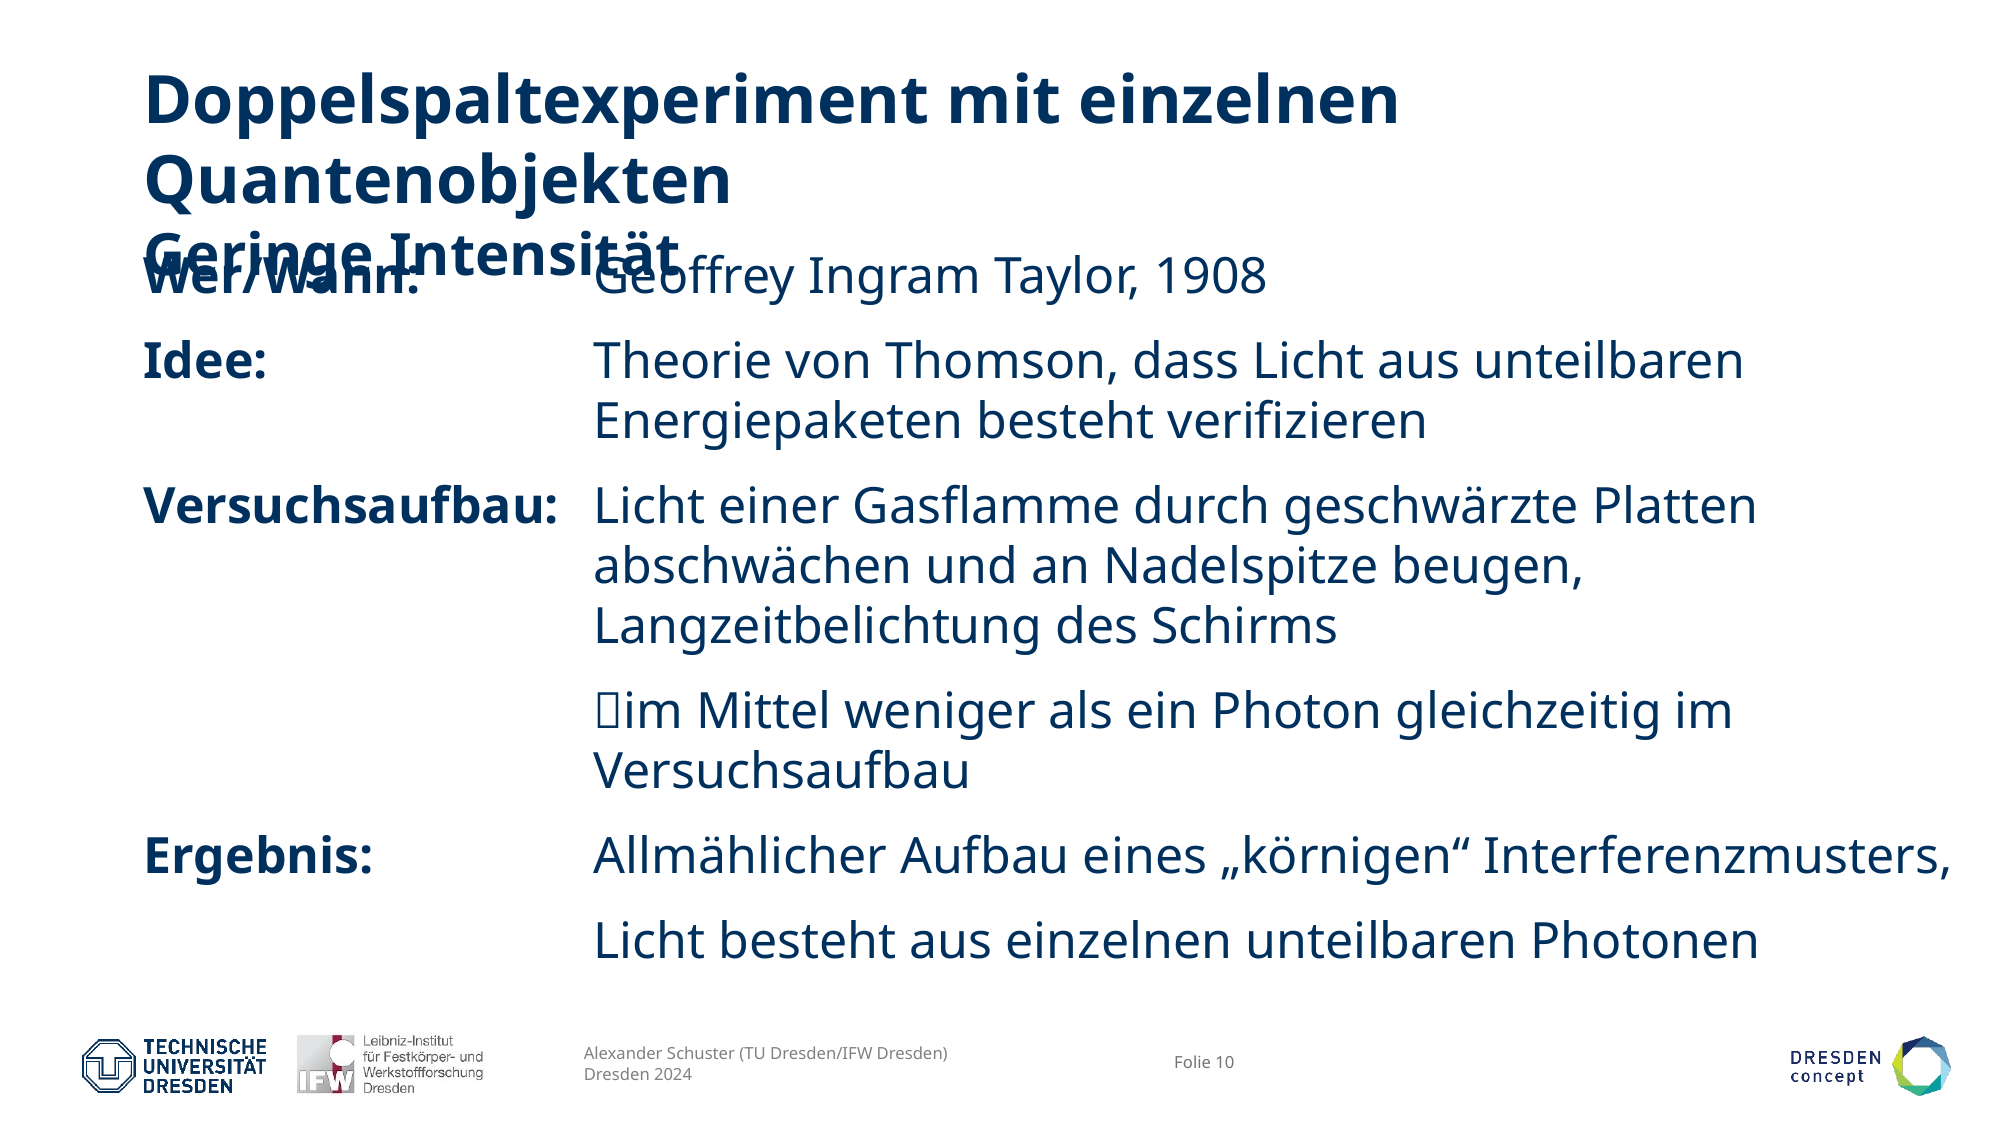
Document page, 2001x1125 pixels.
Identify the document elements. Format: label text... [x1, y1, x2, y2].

picture [294, 1032, 486, 1096]
picture [1791, 1036, 1951, 1096]
picture [82, 1039, 266, 1093]
list Wer/Wann: Geoffrey Ingram Taylor, 1908 Idee: Theorie von Thomson, dass Licht aus unteilbaren Energiepaketen besteht verifizieren Versuchsaufbau: Licht einer Gasflamme durch geschwärzte Platten abschwächen und an Nadelspitze beugen, Langzeitbelichtung des Schirms im Mittel weniger als ein Photon gleichzeitig im Versuchsaufbau Ergebnis: Allmählicher Aufbau eines „körnigen“ Interferenzmusters, Licht besteht aus einzelnen unteilbaren Photonen [143, 243, 1968, 957]
title Doppelspaltexperiment mit einzelnen Quantenobjekten Geringe Intensität [143, 56, 1880, 169]
